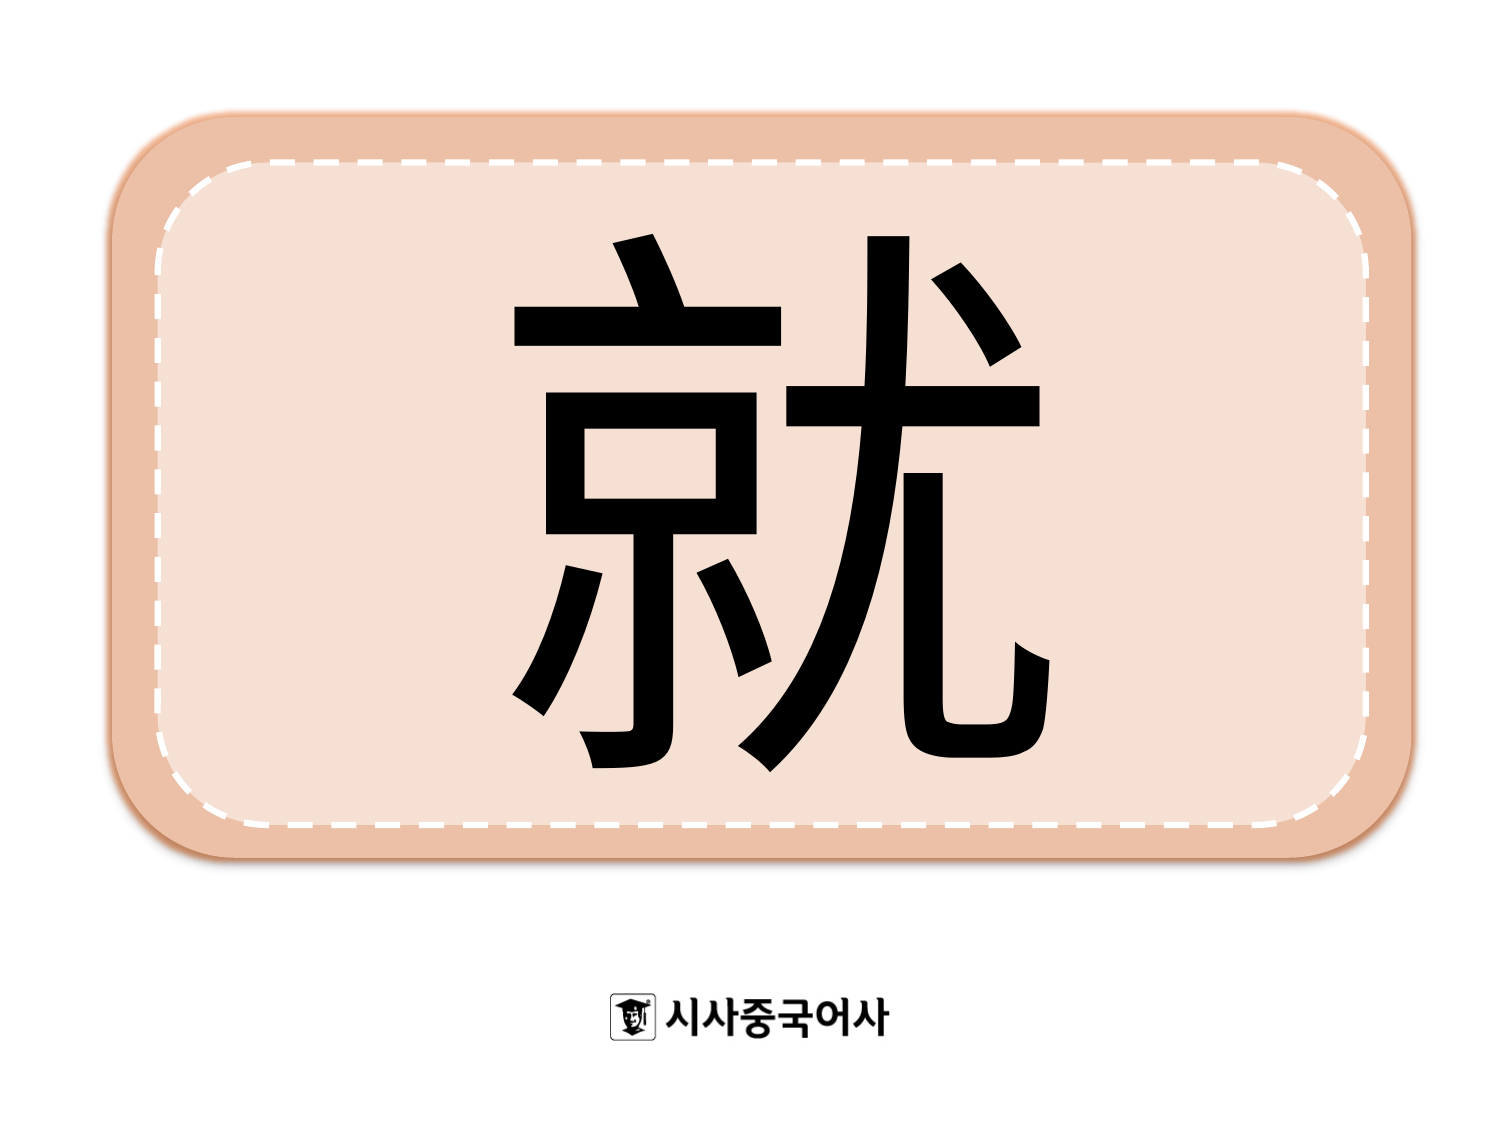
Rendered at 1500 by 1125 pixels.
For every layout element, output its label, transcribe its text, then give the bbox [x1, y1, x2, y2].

text_box 就 [171, 160, 1380, 824]
picture [602, 987, 898, 1047]
